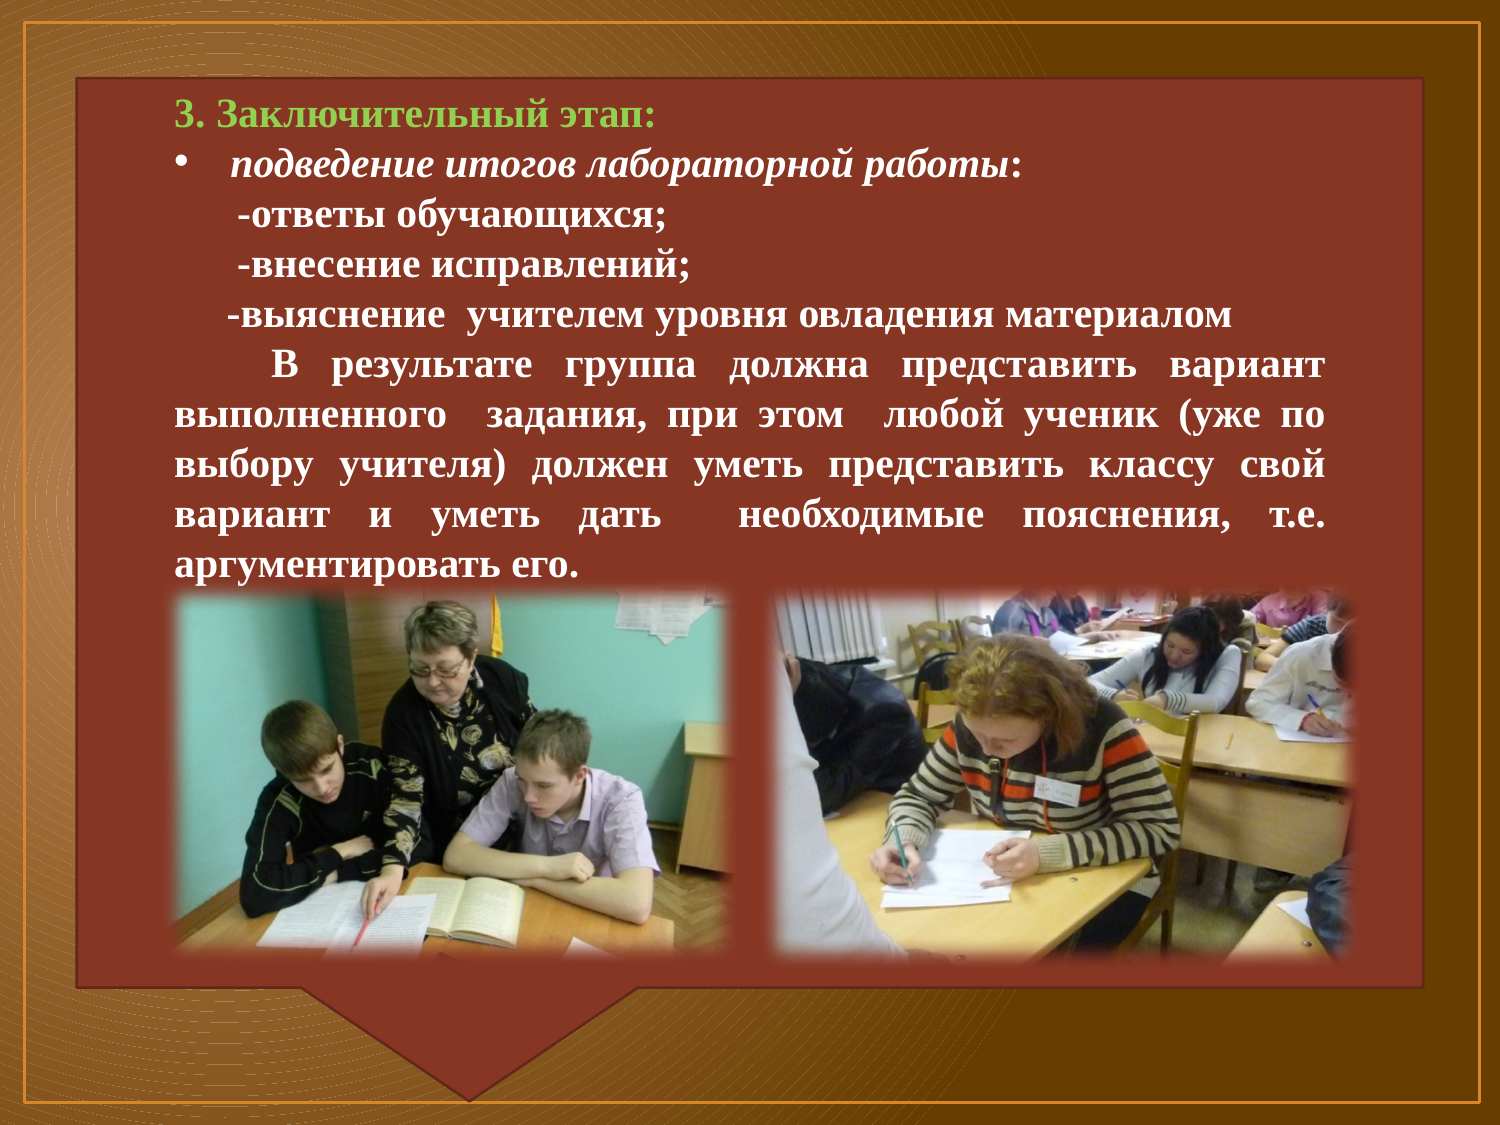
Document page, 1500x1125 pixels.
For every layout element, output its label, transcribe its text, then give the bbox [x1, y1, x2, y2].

picture [758, 580, 1363, 971]
text_box 3. Заключительный этап: подведение итогов лабораторной работы: -ответы обучающихся; -внесение исправлений; -выяснение учителем уровня овладения материалом В результате группа должна представить вариант выполненного задания, при этом любой ученик (уже по выбору учителя) должен уметь представить классу свой вариант и уметь дать необходимые пояснения, т.е. аргументировать его. [159, 78, 1341, 644]
picture [159, 577, 741, 966]
text_box [75, 76, 1425, 1103]
